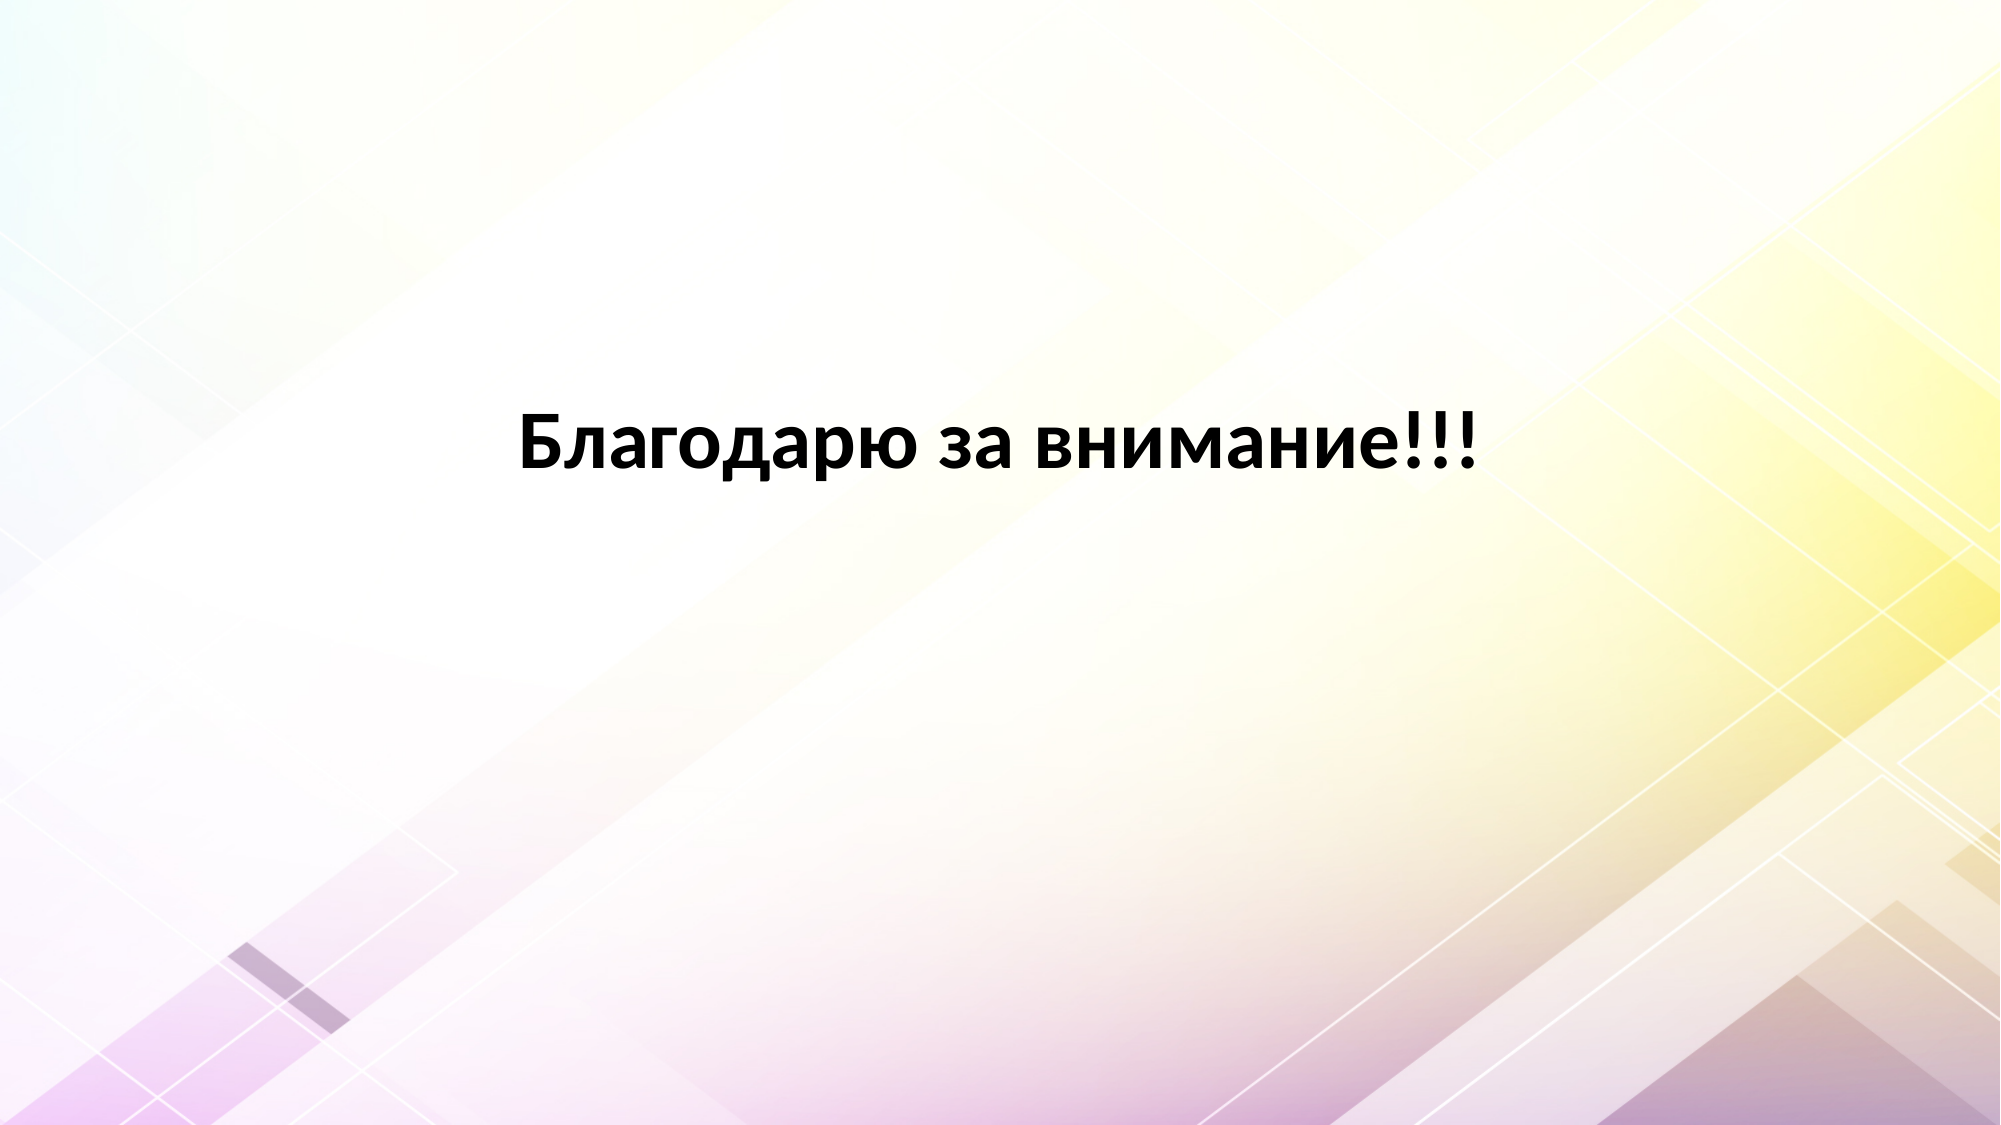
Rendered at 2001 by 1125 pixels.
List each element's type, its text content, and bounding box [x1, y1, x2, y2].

picture [0, 0, 2000, 1125]
list Благодарю за внимание!!! [137, 389, 1863, 1014]
